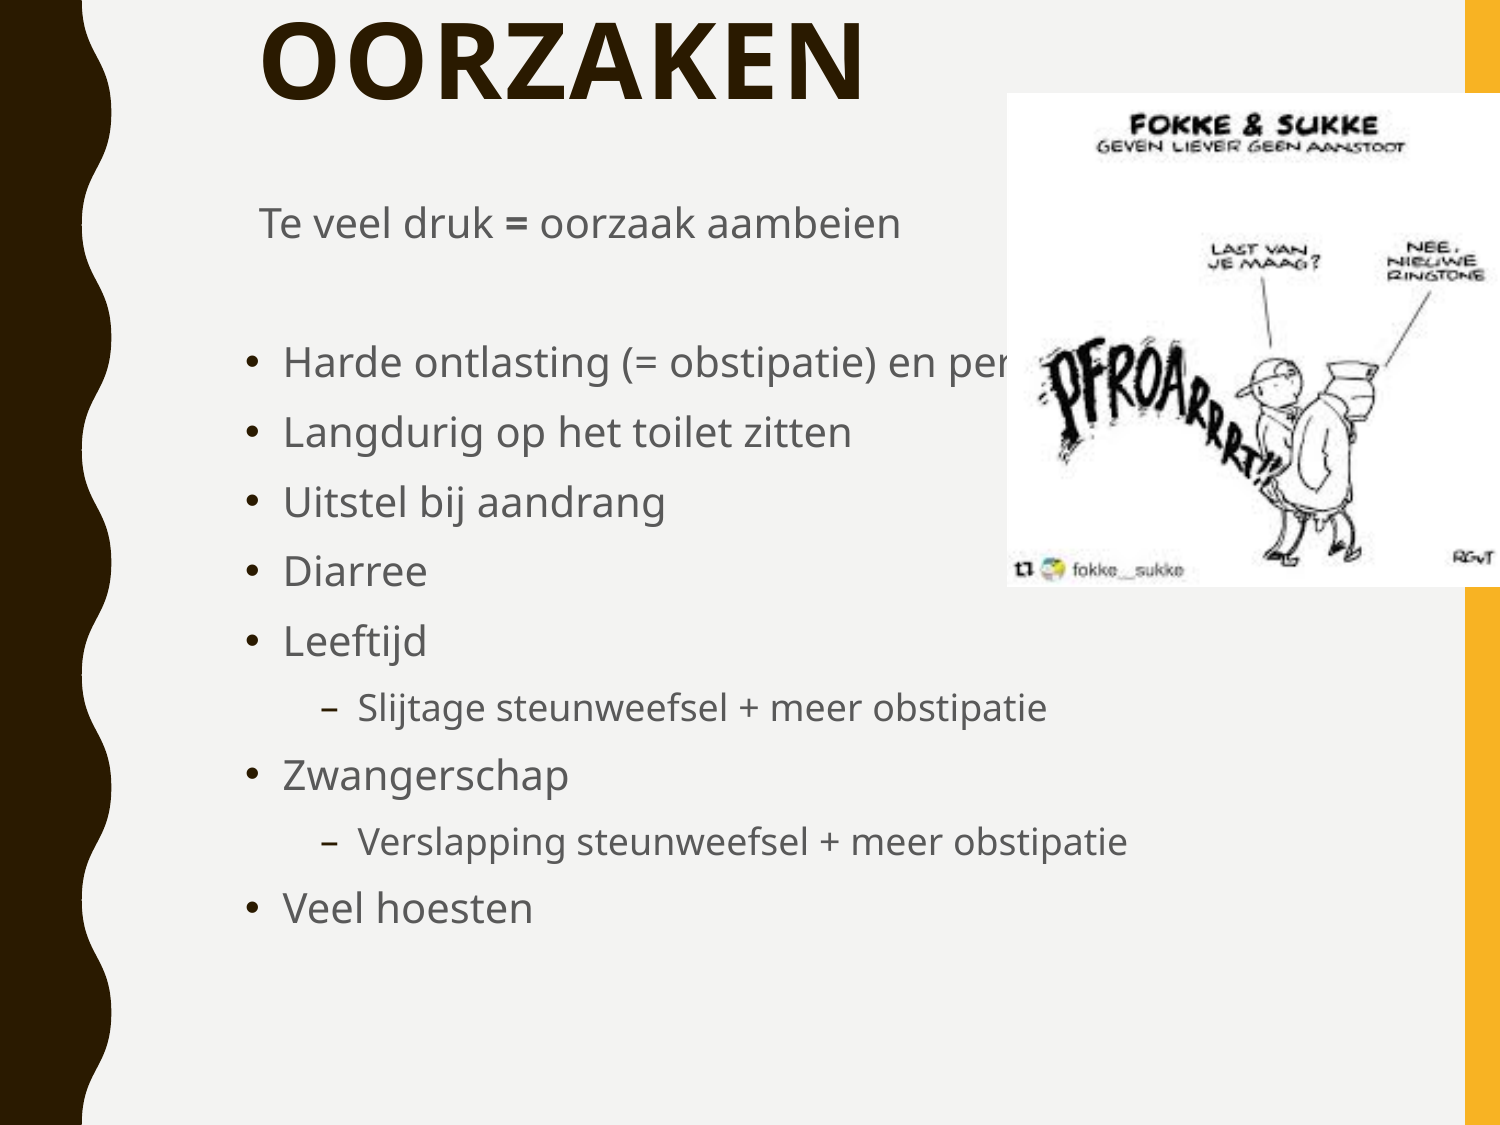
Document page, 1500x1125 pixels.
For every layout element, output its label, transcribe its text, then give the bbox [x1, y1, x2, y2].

picture [1007, 93, 1500, 587]
title Oorzaken [242, 0, 1473, 184]
list Te veel druk = oorzaak aambeien Harde ontlasting (= obstipatie) en persen Langdurig op het toilet zitten Uitstel bij aandrang Diarree Leeftijd Slijtage steunweefsel + meer obstipatie Zwangerschap Verslapping steunweefsel + meer obstipatie Veel hoesten [230, 184, 1461, 1059]
